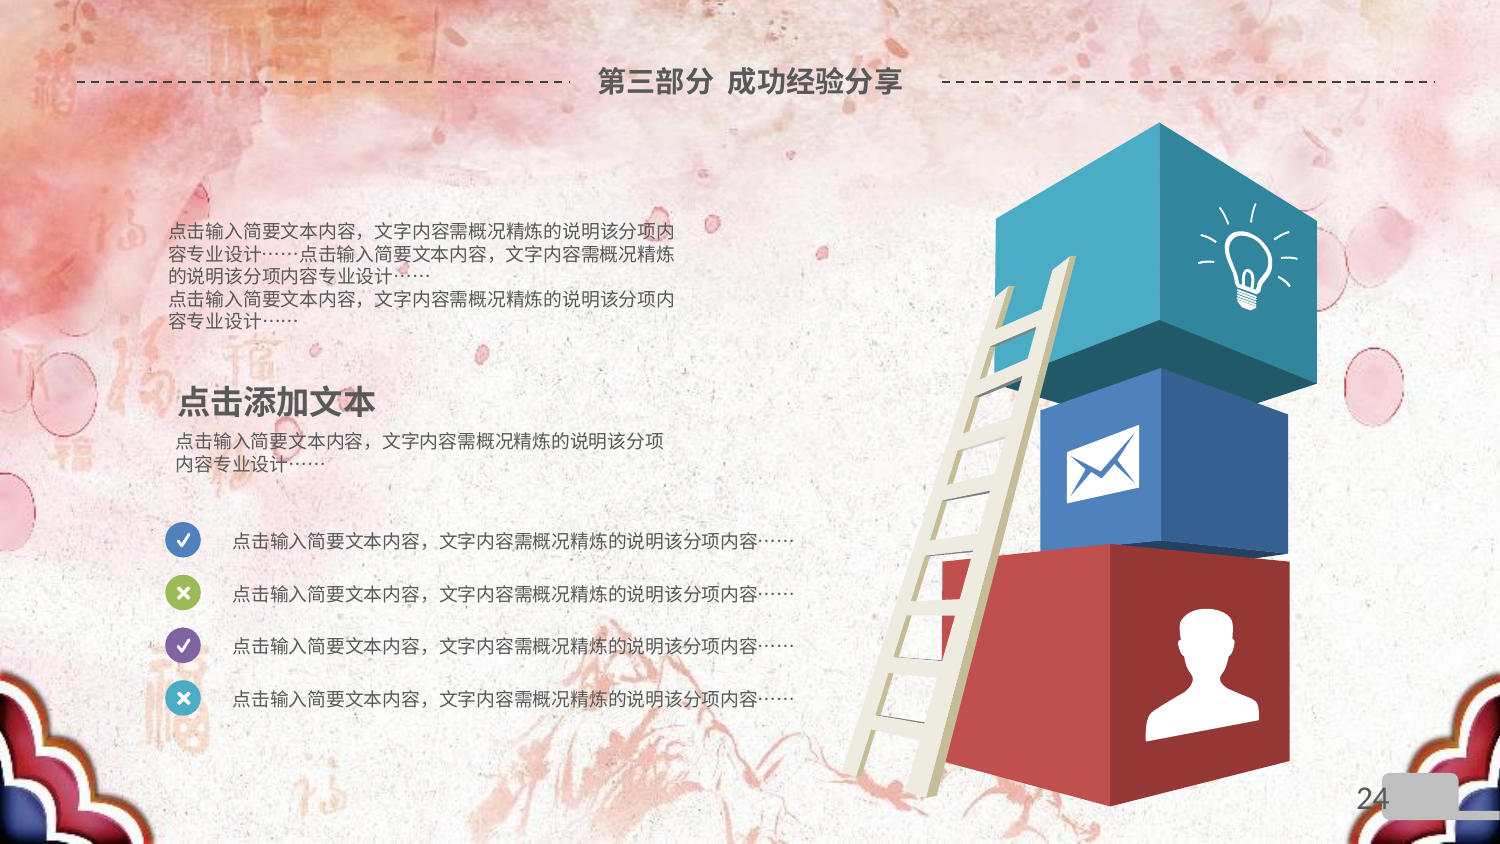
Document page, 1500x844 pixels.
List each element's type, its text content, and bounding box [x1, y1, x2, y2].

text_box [1082, 367, 1289, 542]
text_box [164, 574, 810, 613]
text_box 点击添加文本 [162, 373, 392, 422]
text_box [940, 543, 1290, 807]
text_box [164, 679, 810, 719]
text_box 点击输入简要文本内容，文字内容需概况精炼的说明该分项内容专业设计……点击输入简要文本内容，文字内容需概况精炼的说明该分项内容专业设计…… 点击输入简要文本内容，文字内容需概况精炼的说明该分项内容专业设计…… [156, 214, 698, 338]
text_box 点击输入简要文本内容，文字内容需概况精炼的说明该分项内容专业设计…… [160, 422, 693, 483]
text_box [164, 521, 810, 561]
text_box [993, 122, 1318, 435]
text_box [841, 255, 1077, 799]
title 第三部分 成功经验分享 [18, 52, 1483, 110]
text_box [164, 627, 810, 666]
picture [0, 0, 1500, 844]
